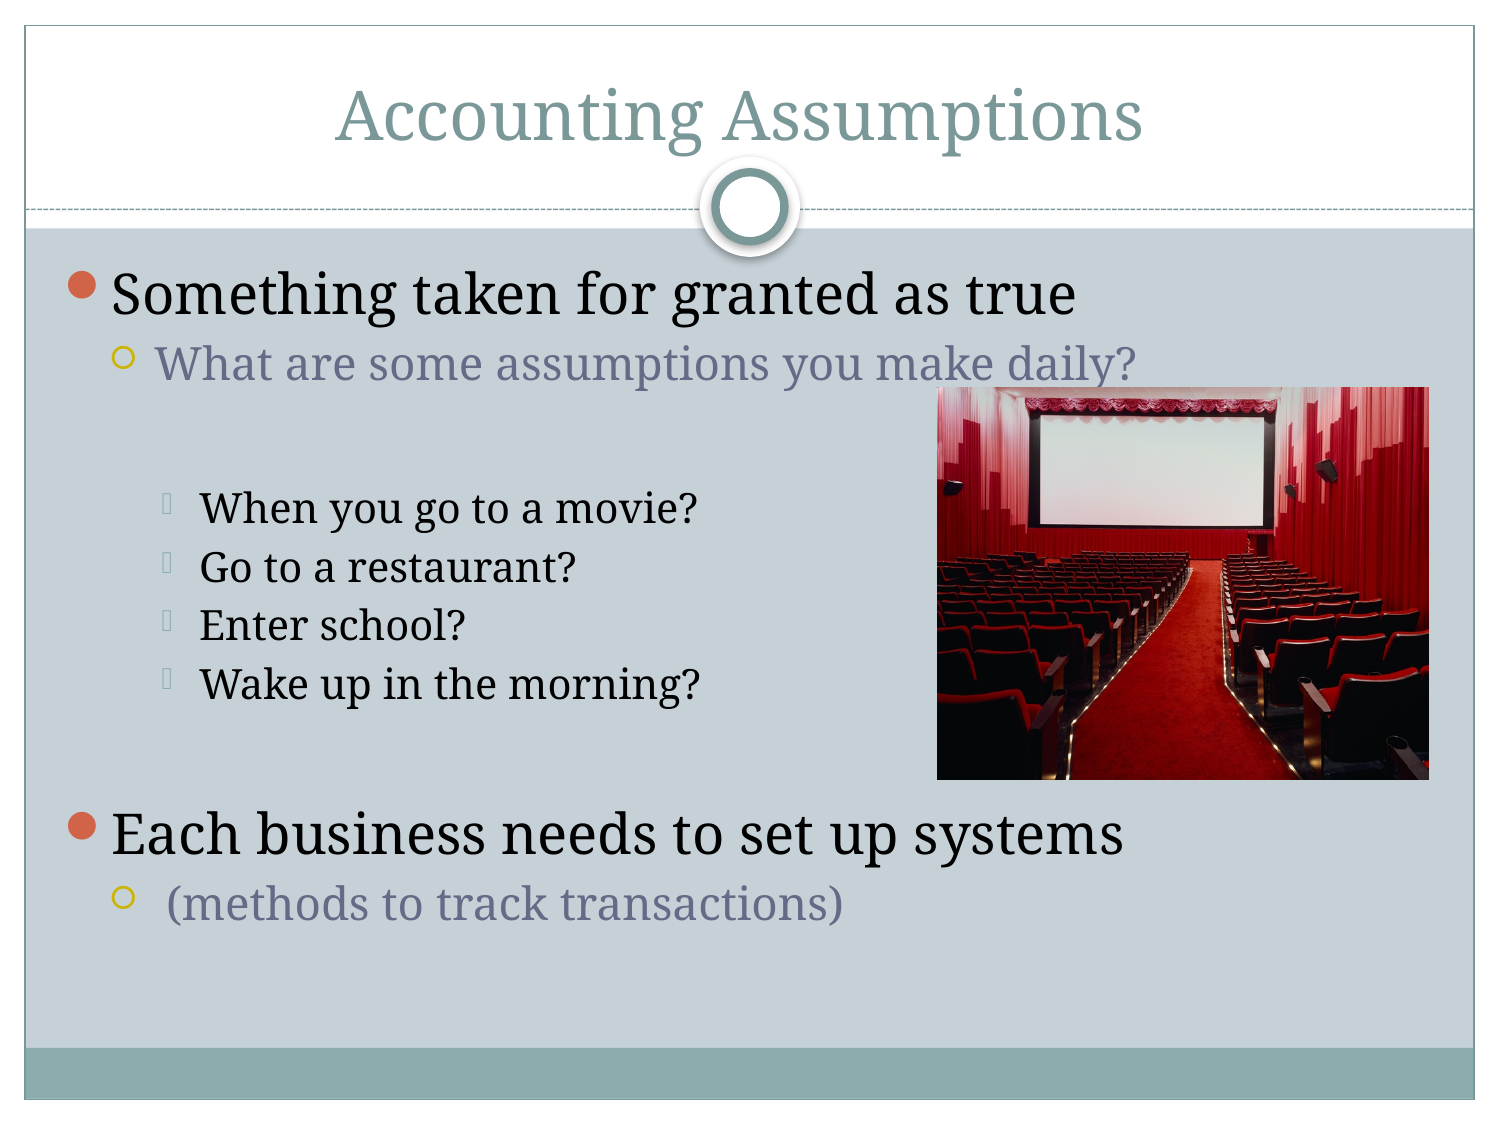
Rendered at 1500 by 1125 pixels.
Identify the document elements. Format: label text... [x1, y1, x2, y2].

title Accounting Assumptions [49, 37, 1450, 162]
list Something taken for granted as true What are some assumptions you make daily? When you go to a movie? Go to a restaurant? Enter school? Wake up in the morning? Each business needs to set up systems (methods to track transactions) [49, 250, 1445, 1001]
picture [937, 387, 1429, 781]
